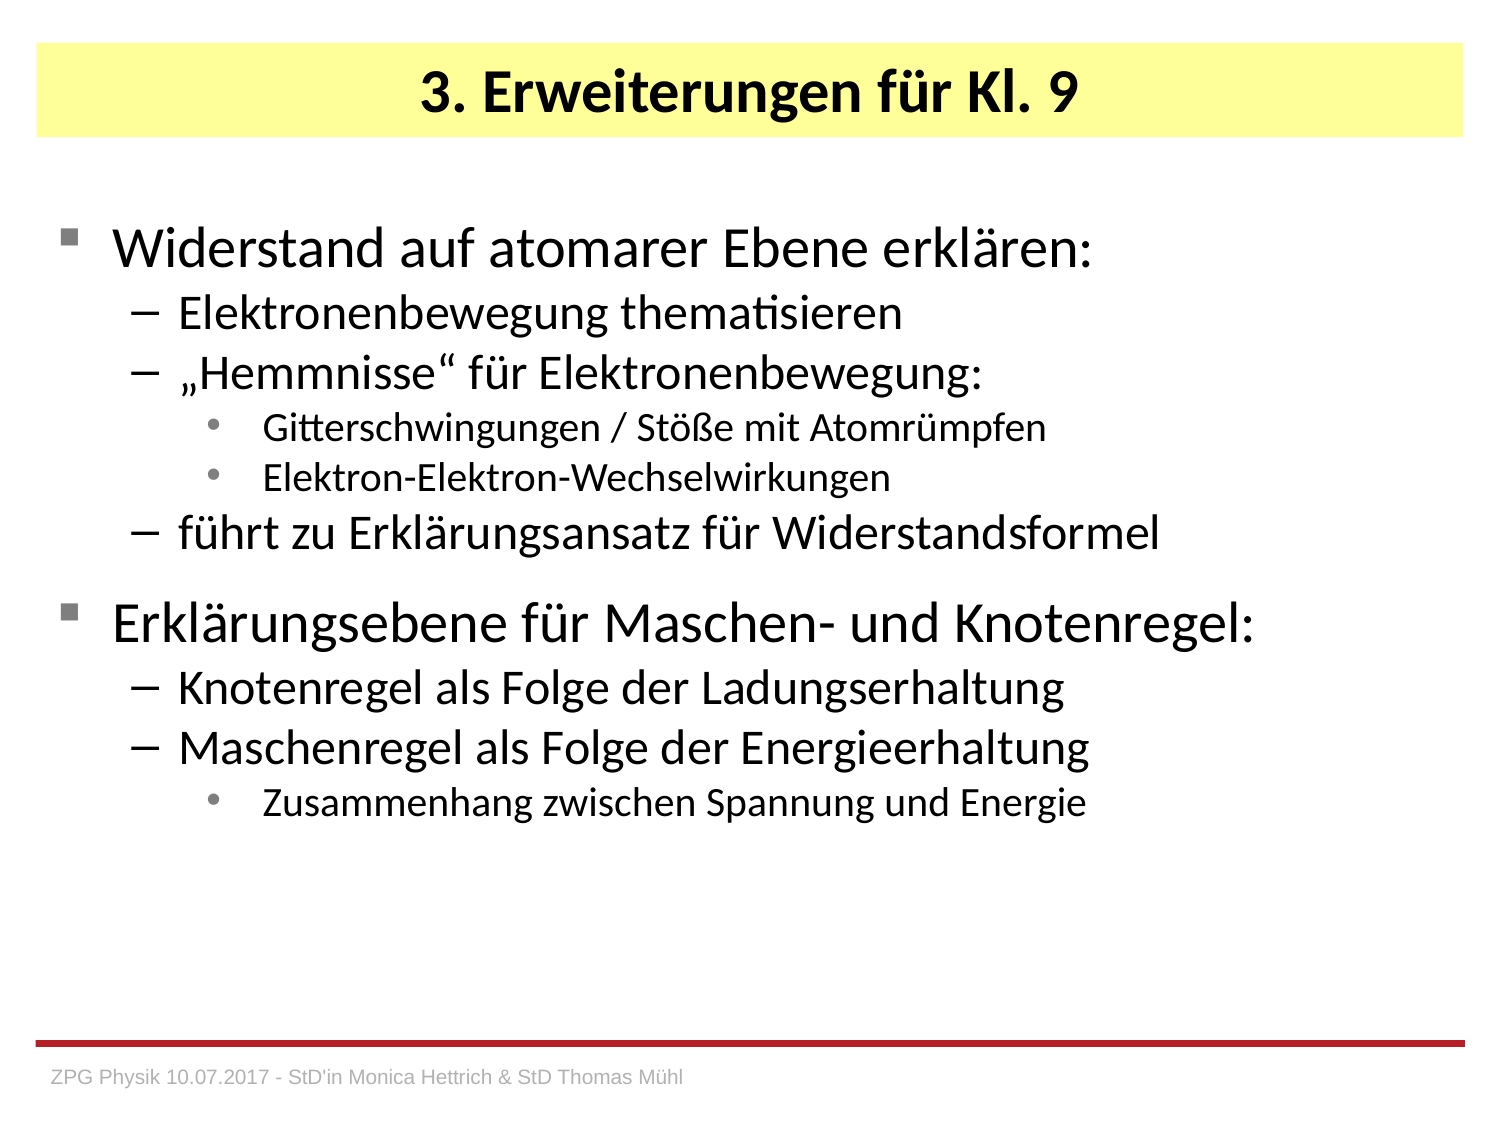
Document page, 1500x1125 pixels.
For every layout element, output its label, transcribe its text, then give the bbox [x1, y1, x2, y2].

title 3. Erweiterungen für Kl. 9 [41, 42, 1459, 149]
list Widerstand auf atomarer Ebene erklären: Elektronenbewegung thematisieren „Hemmnisse“ für Elektronenbewegung: Gitterschwingungen / Stöße mit Atomrümpfen Elektron-Elektron-Wechselwirkungen führt zu Erklärungsansatz für Widerstandsformel Erklärungsebene für Maschen- und Knotenregel: Knotenregel als Folge der Ladungserhaltung Maschenregel als Folge der Energieerhaltung Zusammenhang zwischen Spannung und Energie [41, 202, 1459, 947]
footer ZPG Physik 10.07.2017 - StD'in Monica Hettrich & StD Thomas Mühl [35, 1045, 768, 1106]
